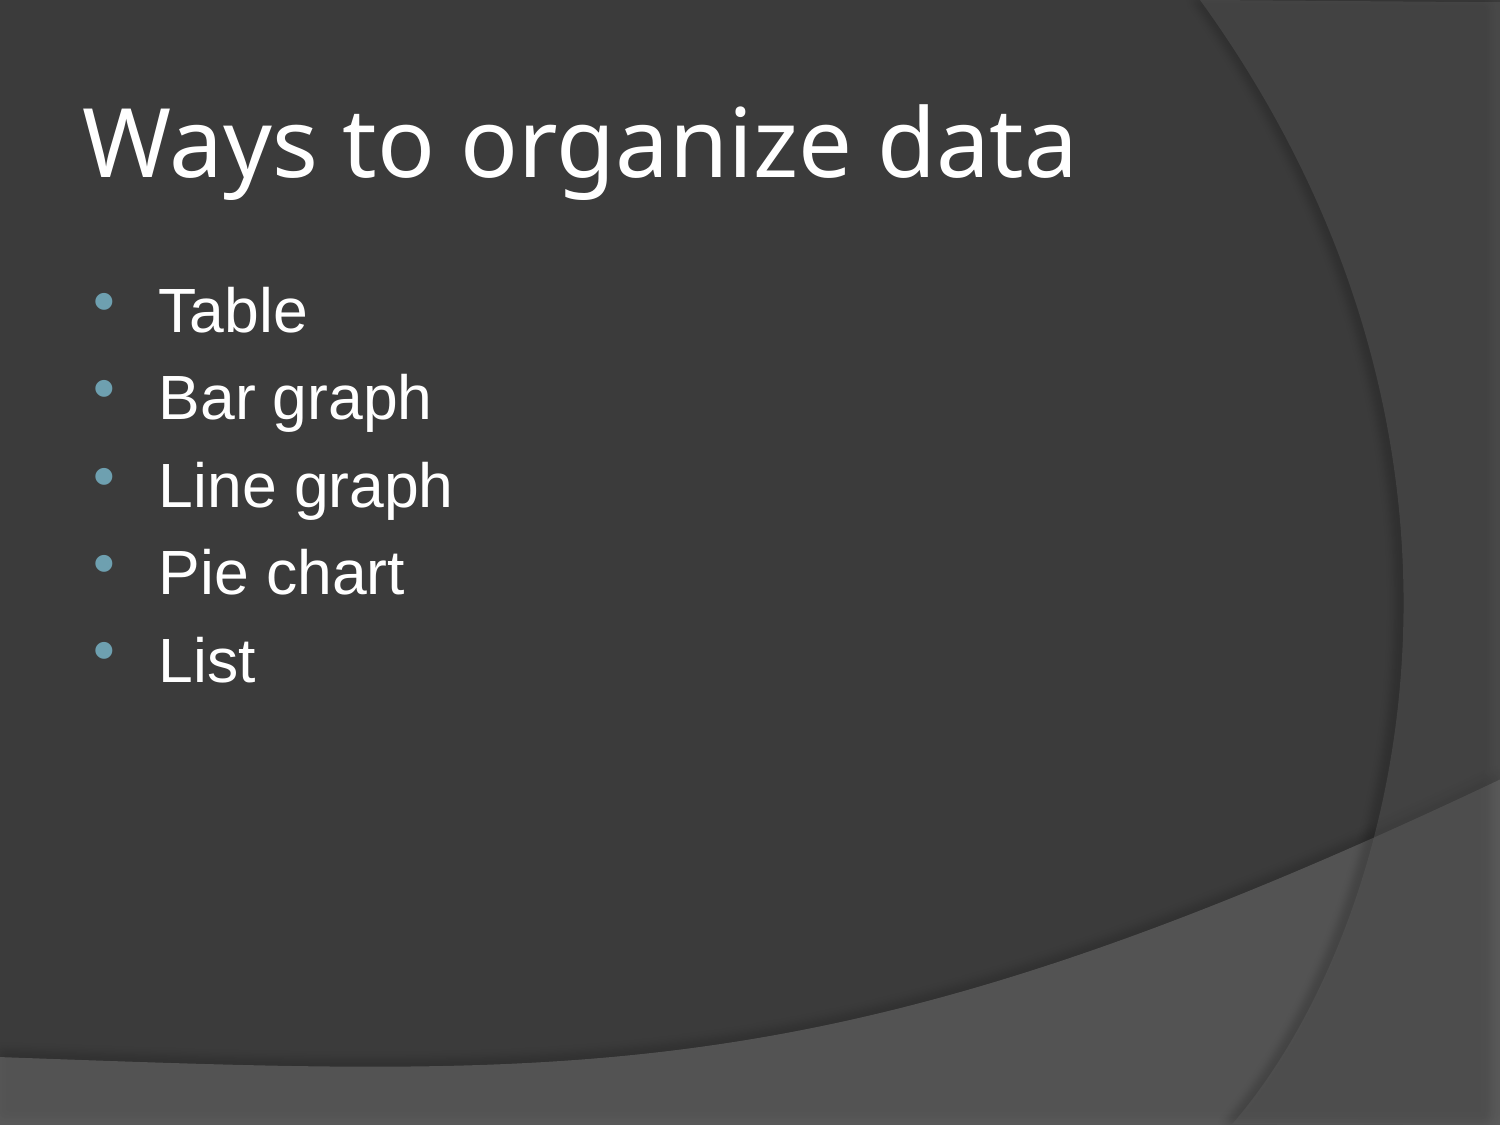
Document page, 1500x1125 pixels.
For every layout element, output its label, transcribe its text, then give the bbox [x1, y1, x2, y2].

list Table Bar graph Line graph Pie chart List [75, 262, 1300, 1005]
title Ways to organize data [75, 45, 1300, 233]
